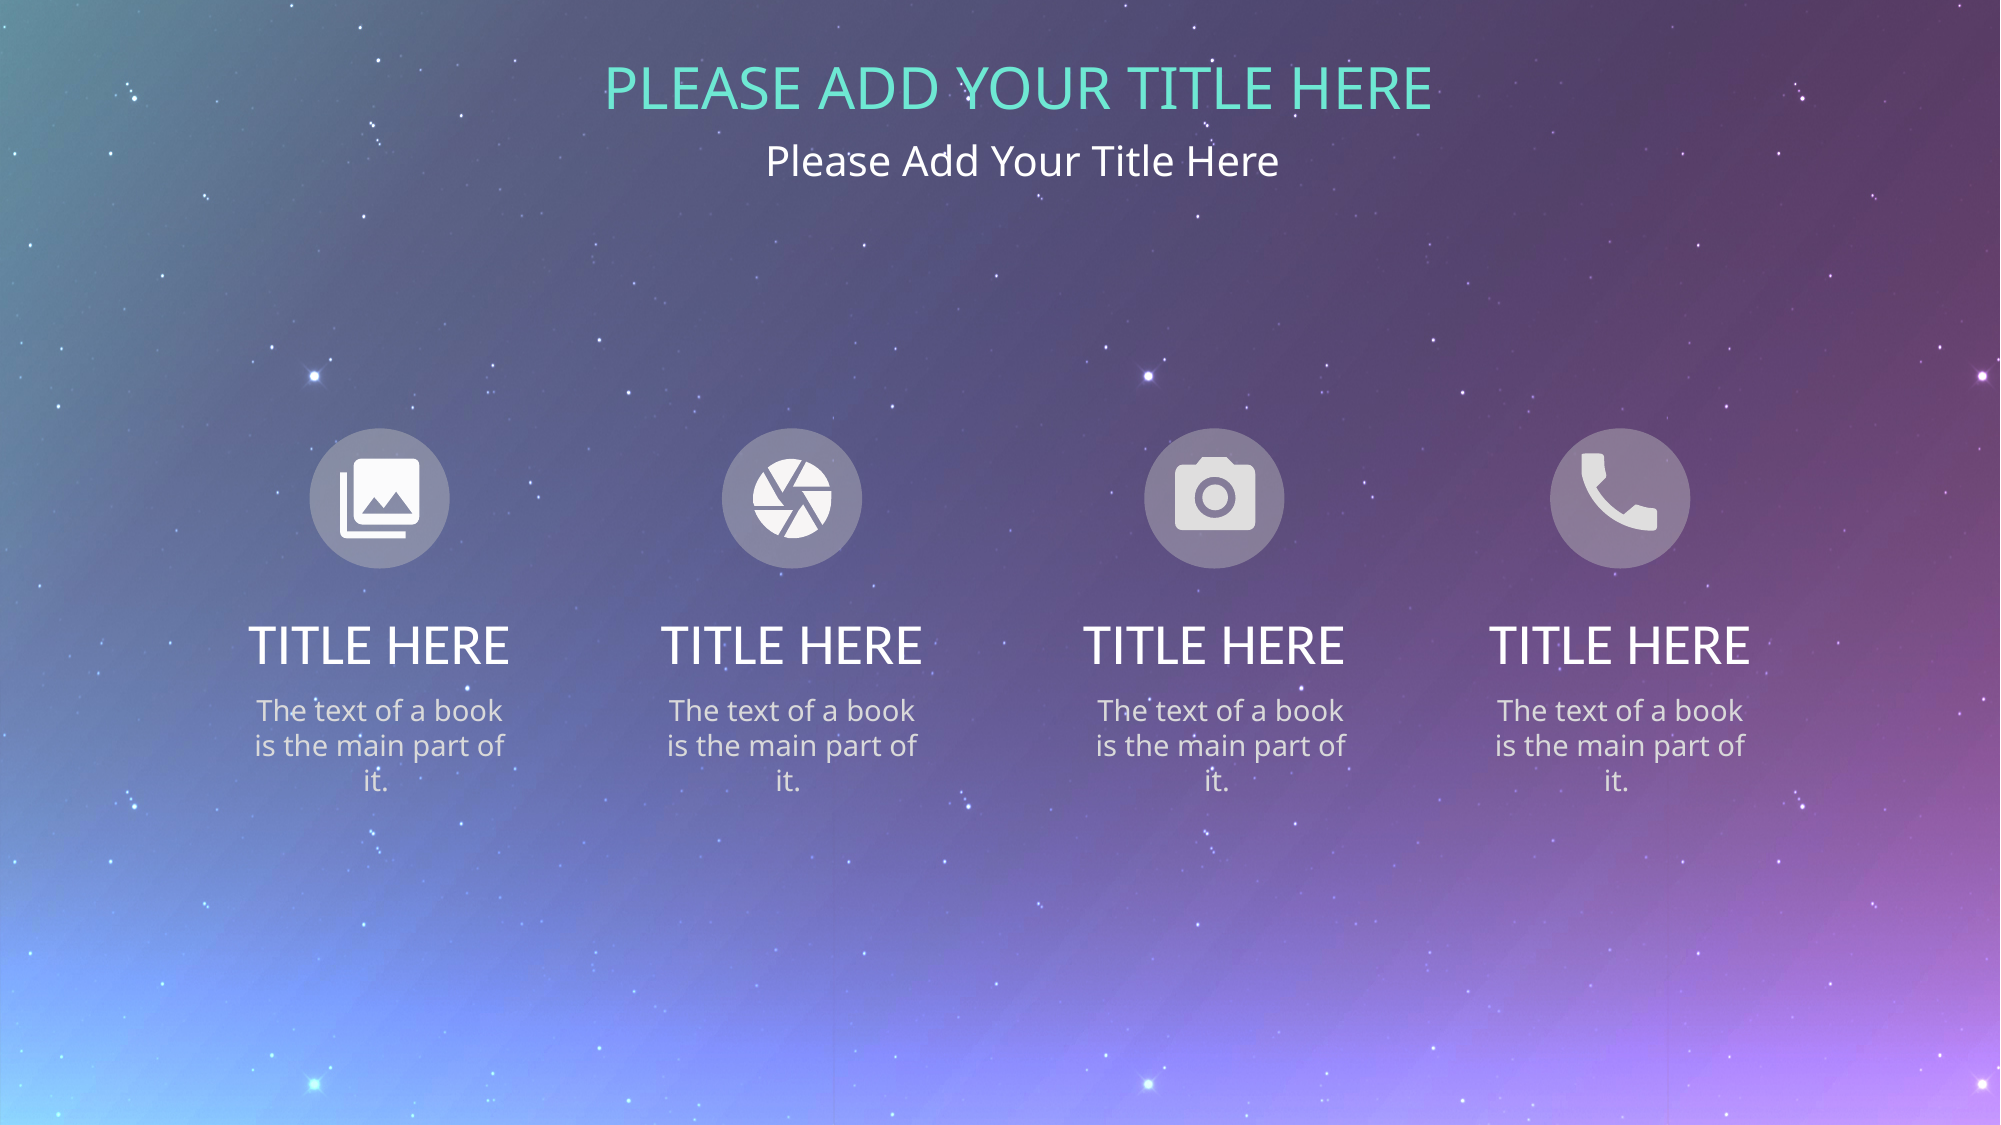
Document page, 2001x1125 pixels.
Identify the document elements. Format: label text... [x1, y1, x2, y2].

text_box The text of a book is the main part of it. [231, 685, 529, 805]
text_box The text of a book is the main part of it. [643, 685, 941, 805]
picture [0, 0, 2000, 1125]
text_box PLEASE ADD YOUR TITLE HERE [543, 43, 1495, 129]
text_box The text of a book is the main part of it. [1471, 685, 1769, 805]
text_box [135, 428, 1865, 685]
text_box Please Add Your Title Here [547, 127, 1498, 193]
text_box The text of a book is the main part of it. [1072, 685, 1370, 805]
